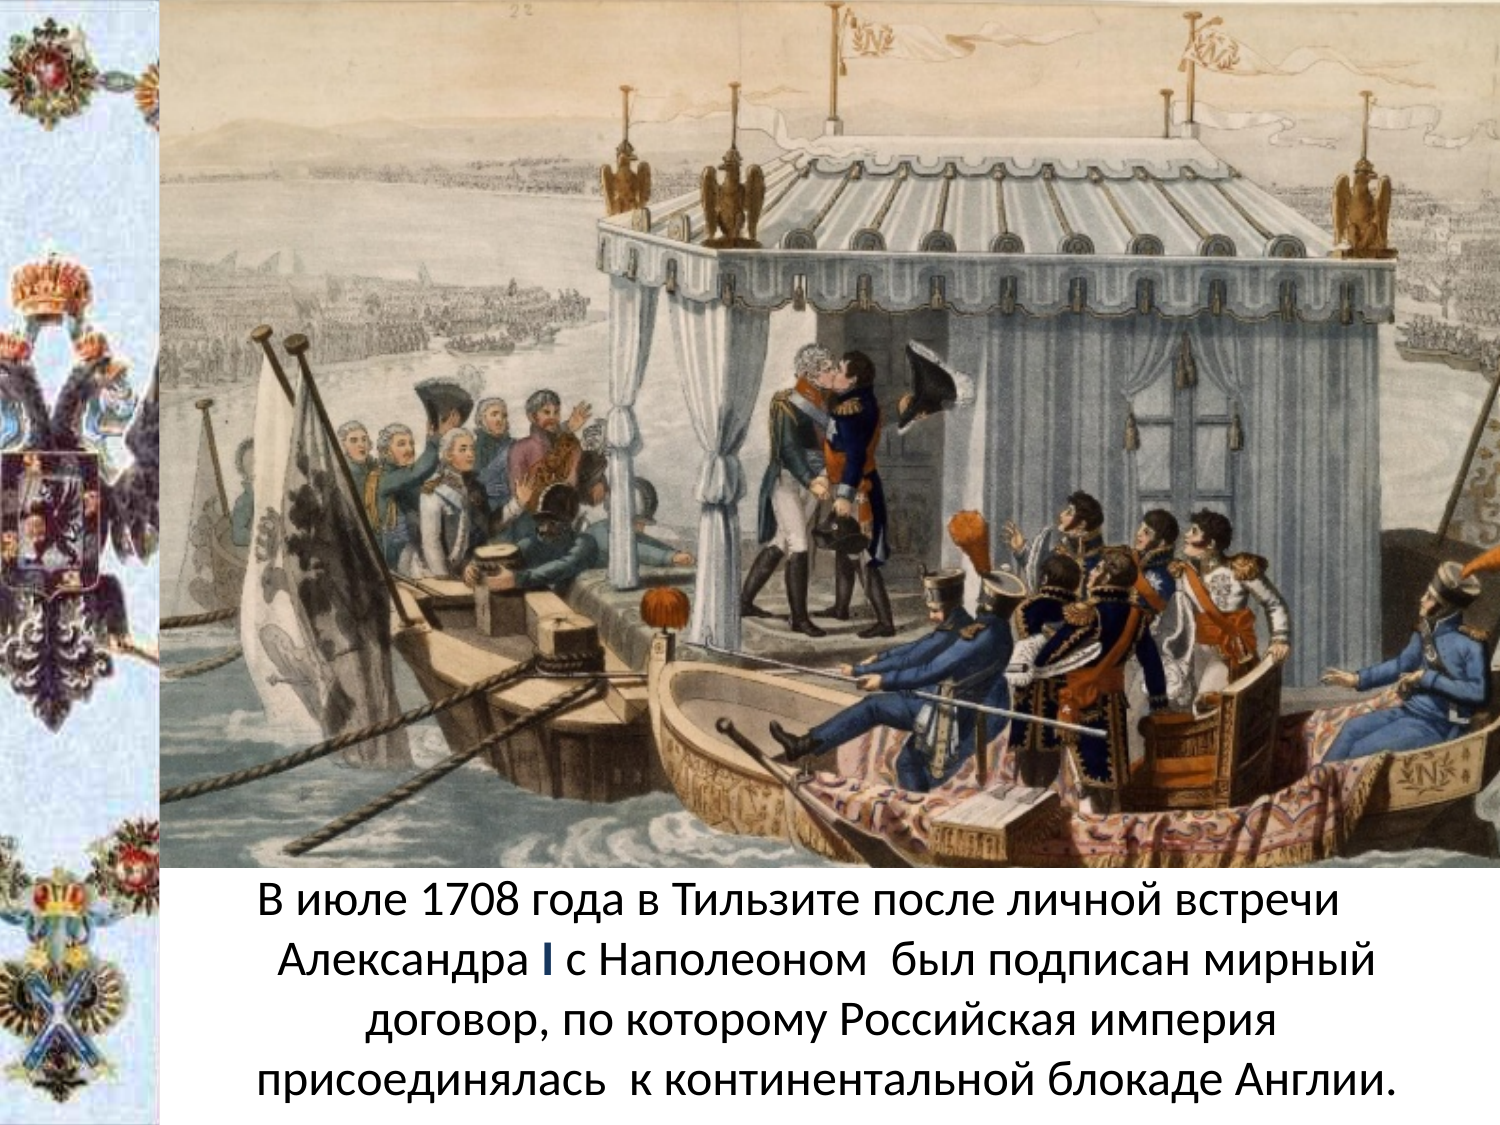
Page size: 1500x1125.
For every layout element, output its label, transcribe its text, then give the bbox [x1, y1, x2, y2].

list В июле 1708 года в Тильзите после личной встречи Александра I с Наполеоном был подписан мирный договор, по которому Российская империя присоединялась к континентальной блокаде Англии. [163, 877, 1474, 1125]
picture [0, 0, 1500, 1125]
